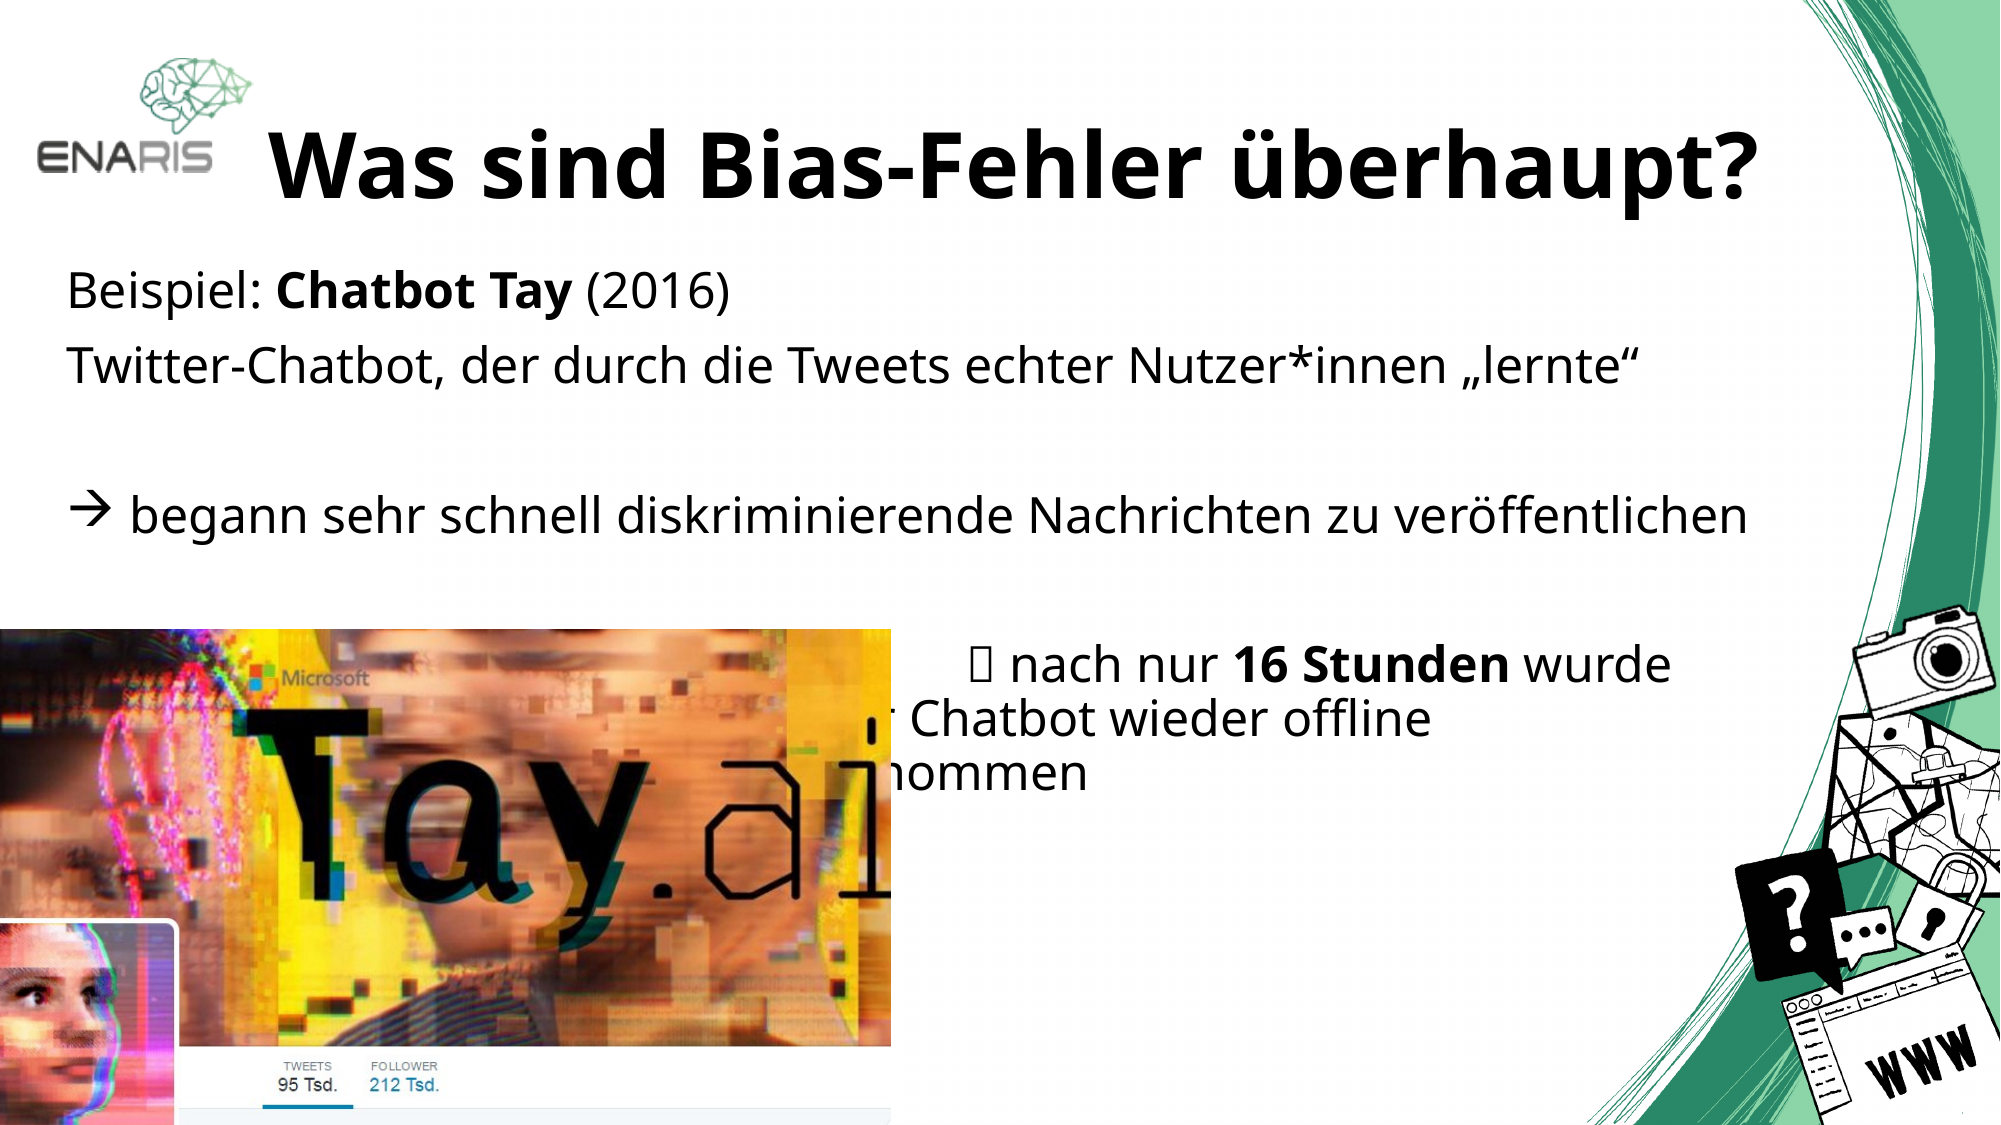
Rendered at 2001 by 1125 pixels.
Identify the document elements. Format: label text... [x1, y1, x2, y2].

title Was sind Bias-Fehler überhaupt? [253, 59, 1863, 278]
list Beispiel: Chatbot Tay (2016) Twitter-Chatbot, der durch die Tweets echter Nutzer*innen „lernte“ begann sehr schnell diskriminierende Nachrichten zu veröffentlichen  nach nur 16 Stunden wurde der Chatbot wieder offline genommen [51, 258, 1790, 999]
picture [0, 0, 2000, 1125]
picture [37, 58, 254, 173]
